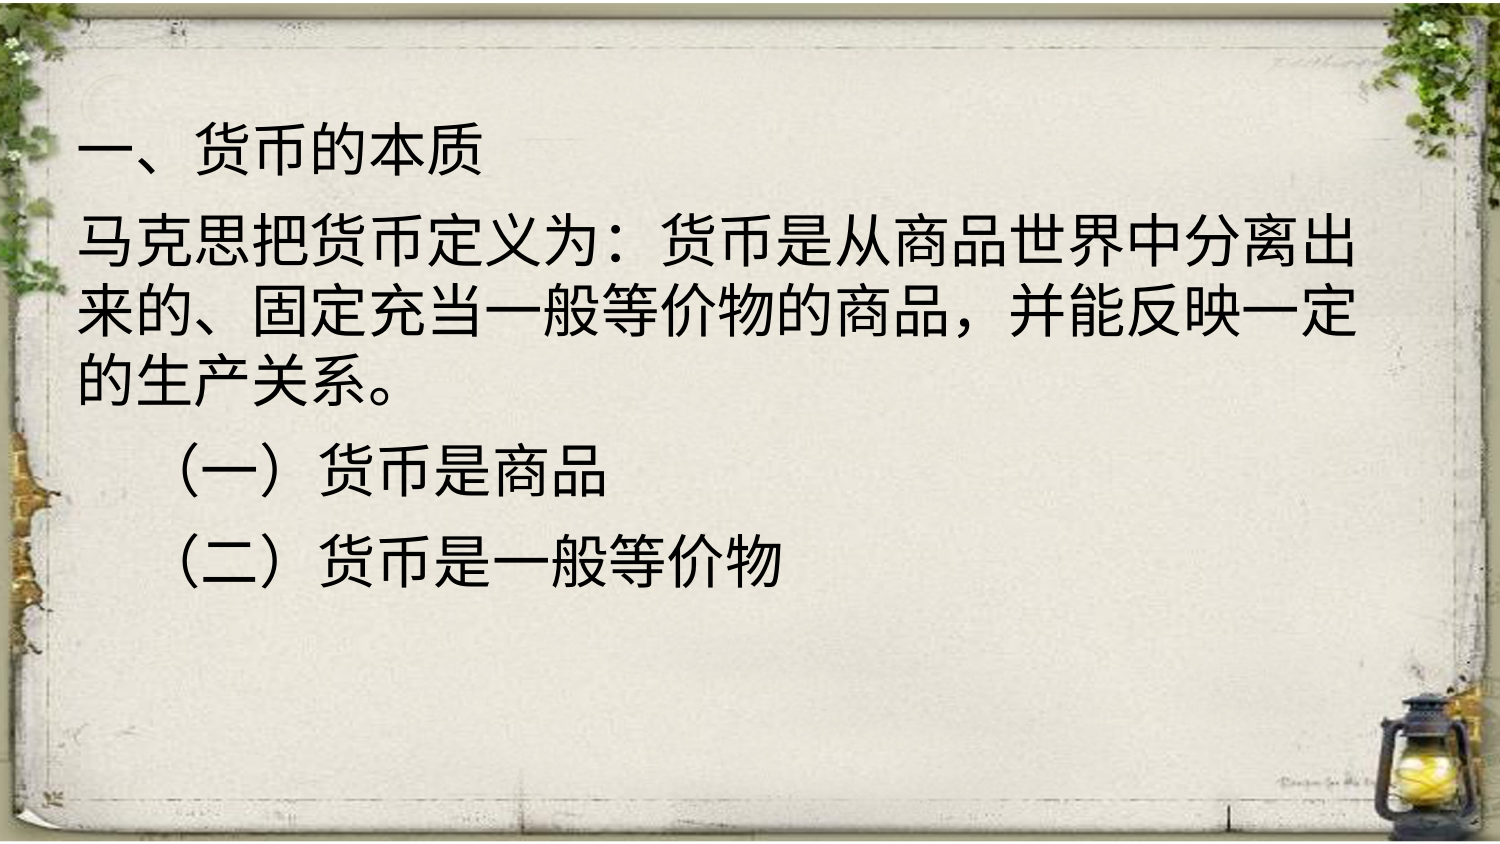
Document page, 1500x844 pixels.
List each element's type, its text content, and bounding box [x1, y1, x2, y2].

list 一、货币的本质 马克思把货币定义为：货币是从商品世界中分离出来的、固定充当一般等价物的商品，并能反映一定的生产关系。 （一）货币是商品 （二）货币是一般等价物 [61, 105, 1427, 747]
picture [0, 0, 1500, 844]
